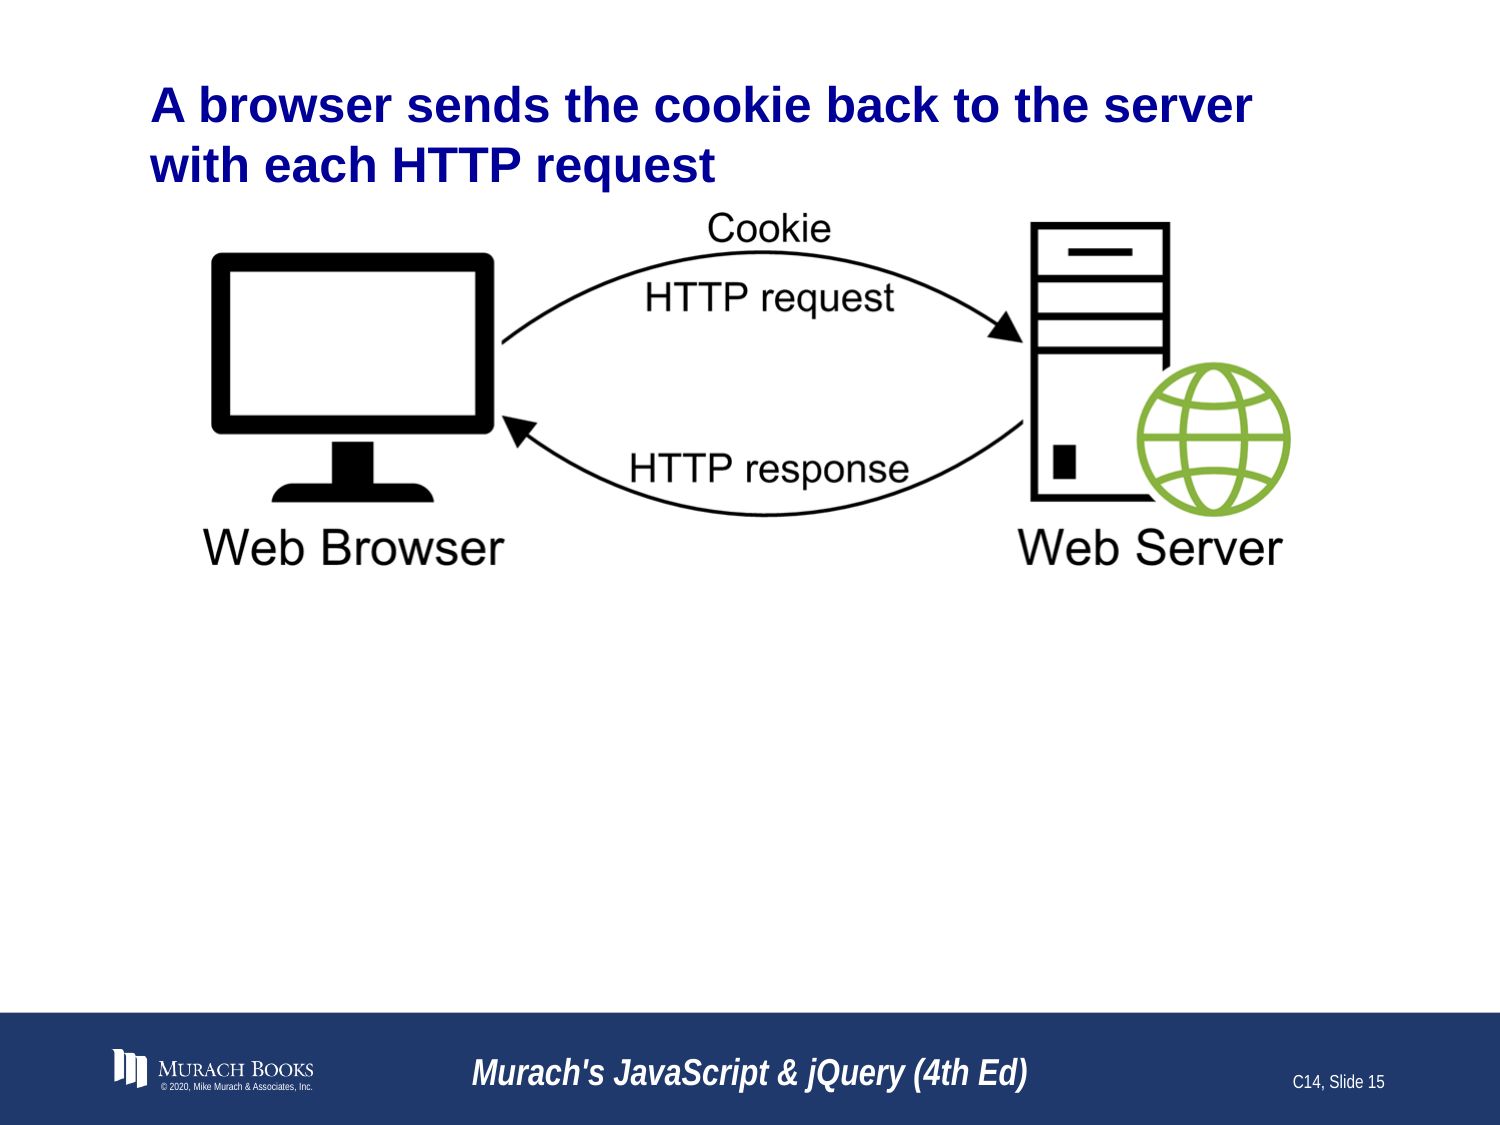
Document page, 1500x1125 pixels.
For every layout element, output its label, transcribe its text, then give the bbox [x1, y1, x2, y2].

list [202, 199, 1298, 581]
slide_number Murach's JavaScript & jQuery (4th Ed) [463, 1025, 1050, 1100]
title A browser sends the cookie back to the server with each HTTP request [150, 72, 1350, 194]
slide_number C14, Slide 15 [1087, 1025, 1400, 1100]
footer © 2020, Mike Murach & Associates, Inc. [12, 1025, 463, 1100]
